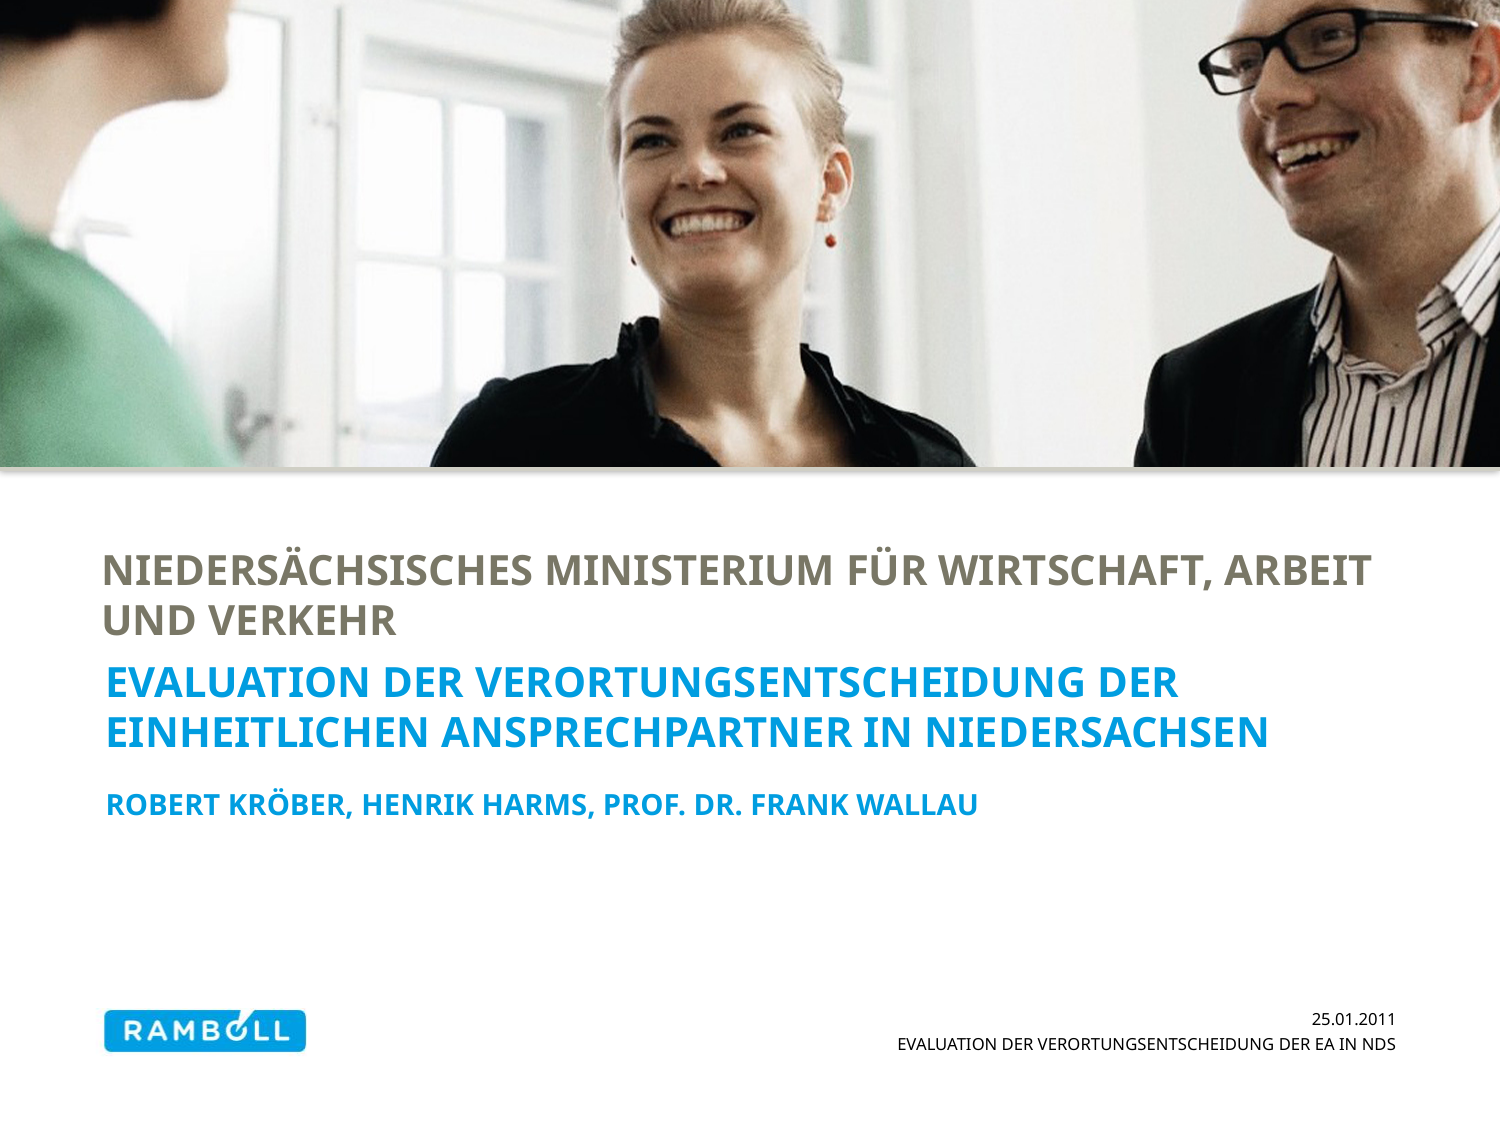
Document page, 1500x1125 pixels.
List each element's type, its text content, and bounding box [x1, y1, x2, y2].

picture [0, 0, 1500, 471]
picture [0, 1008, 307, 1125]
title Niedersächsisches Ministerium für Wirtschaft, Arbeit und Verkehr [101, 543, 1400, 622]
subtitle Evaluation der Verortungsentscheidung der Einheitlichen Ansprechpartner in Niedersachsen Robert Kröber, Henrik Harms, Prof. Dr. Frank Wallau [105, 656, 1404, 915]
